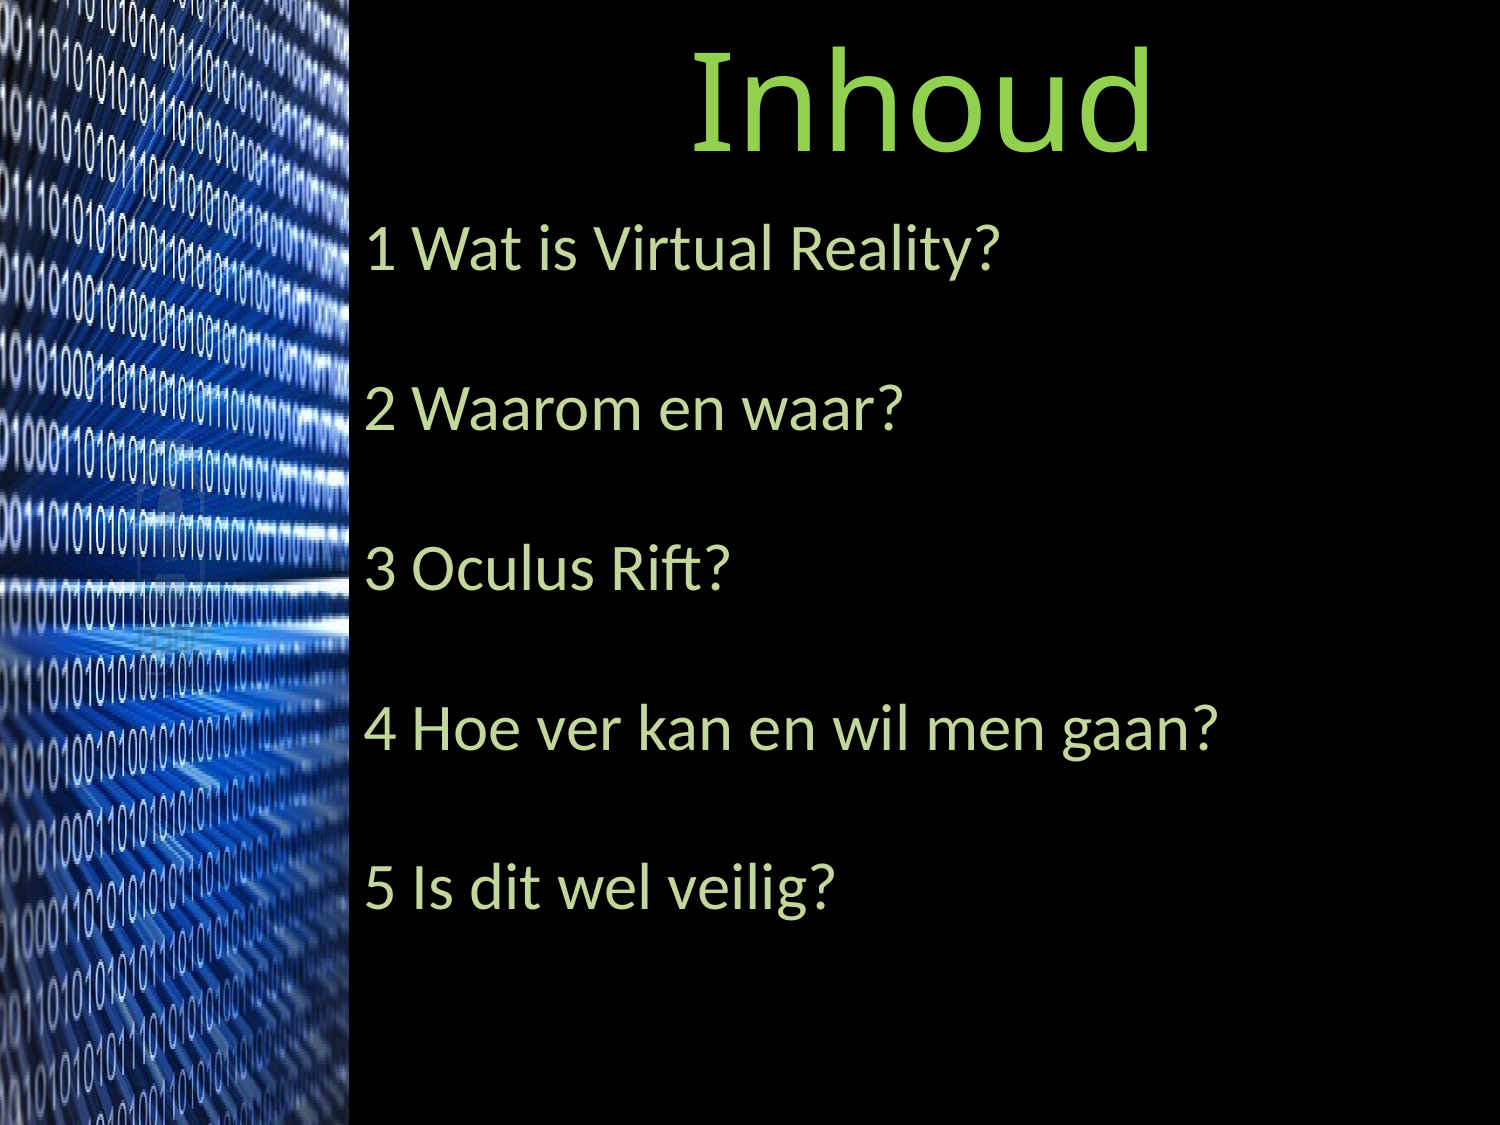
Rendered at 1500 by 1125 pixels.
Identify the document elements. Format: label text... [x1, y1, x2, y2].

title Inhoud [349, 0, 1500, 194]
text_box 1 Wat is Virtual Reality? 2 Waarom en waar? 3 Oculus Rift? 4 Hoe ver kan en wil men gaan? 5 Is dit wel veilig? [352, 196, 1500, 931]
picture [0, 0, 349, 1125]
